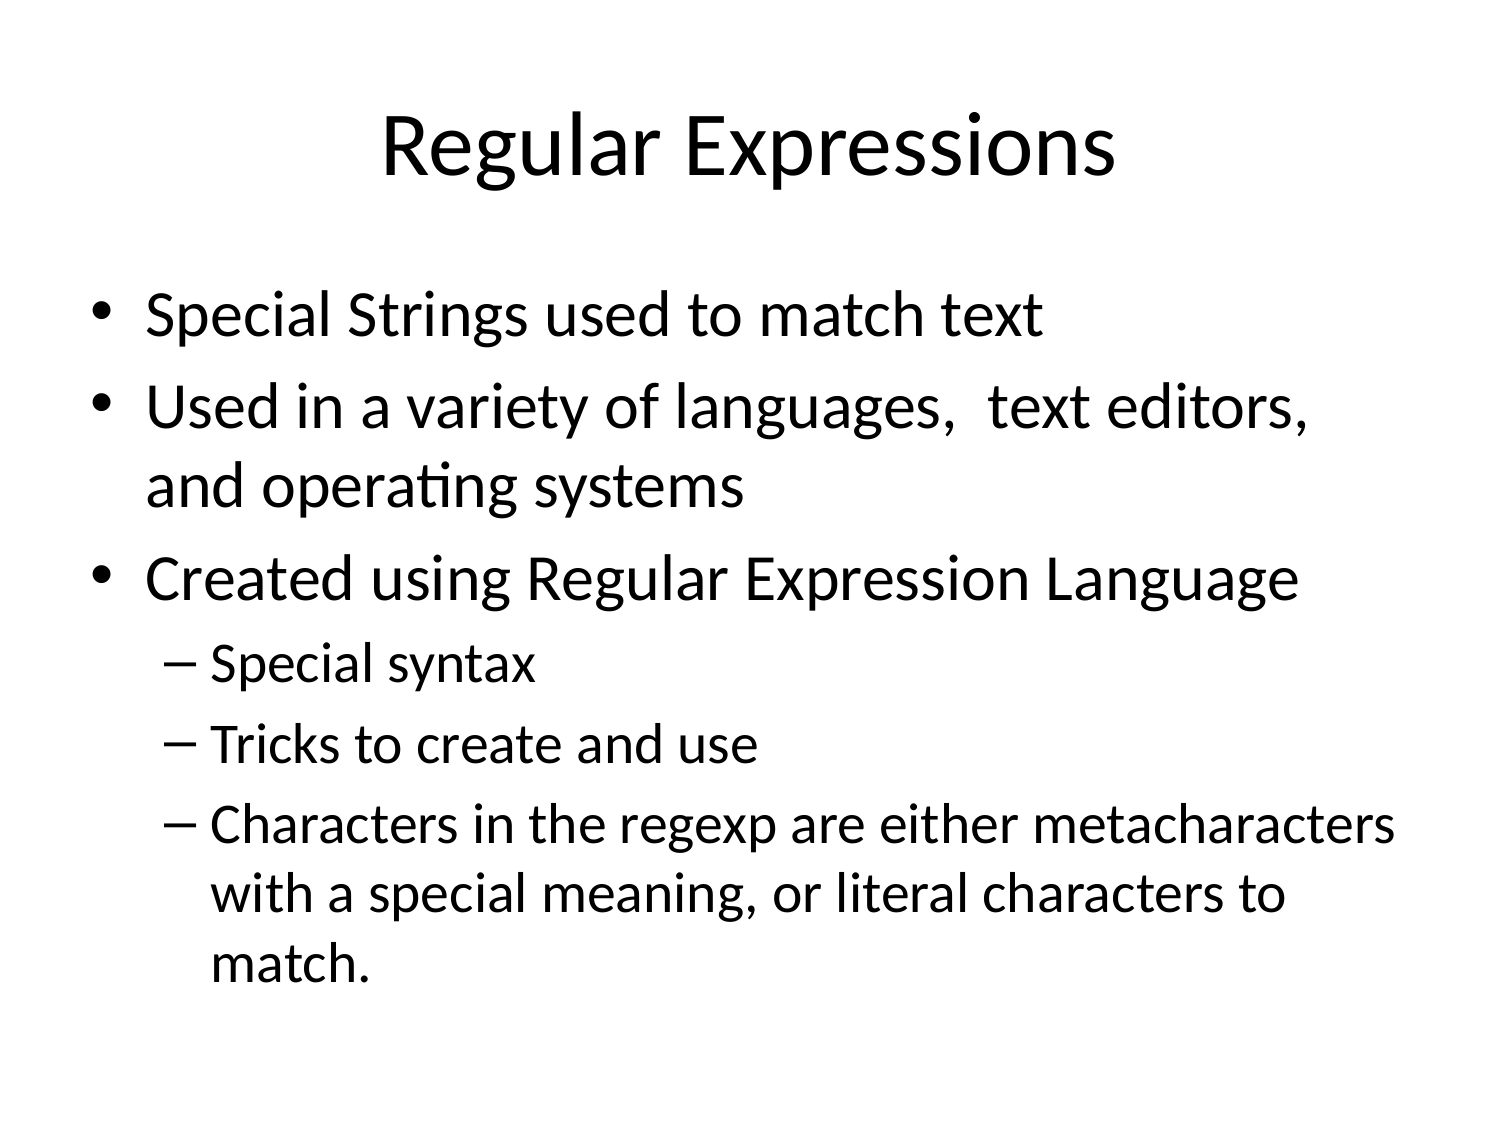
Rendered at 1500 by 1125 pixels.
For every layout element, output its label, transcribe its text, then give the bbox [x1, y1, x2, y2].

title Regular Expressions [75, 45, 1425, 233]
list Special Strings used to match text Used in a variety of languages, text editors, and operating systems Created using Regular Expression Language Special syntax Tricks to create and use Characters in the regexp are either metacharacters with a special meaning, or literal characters to match. [75, 262, 1425, 1005]
